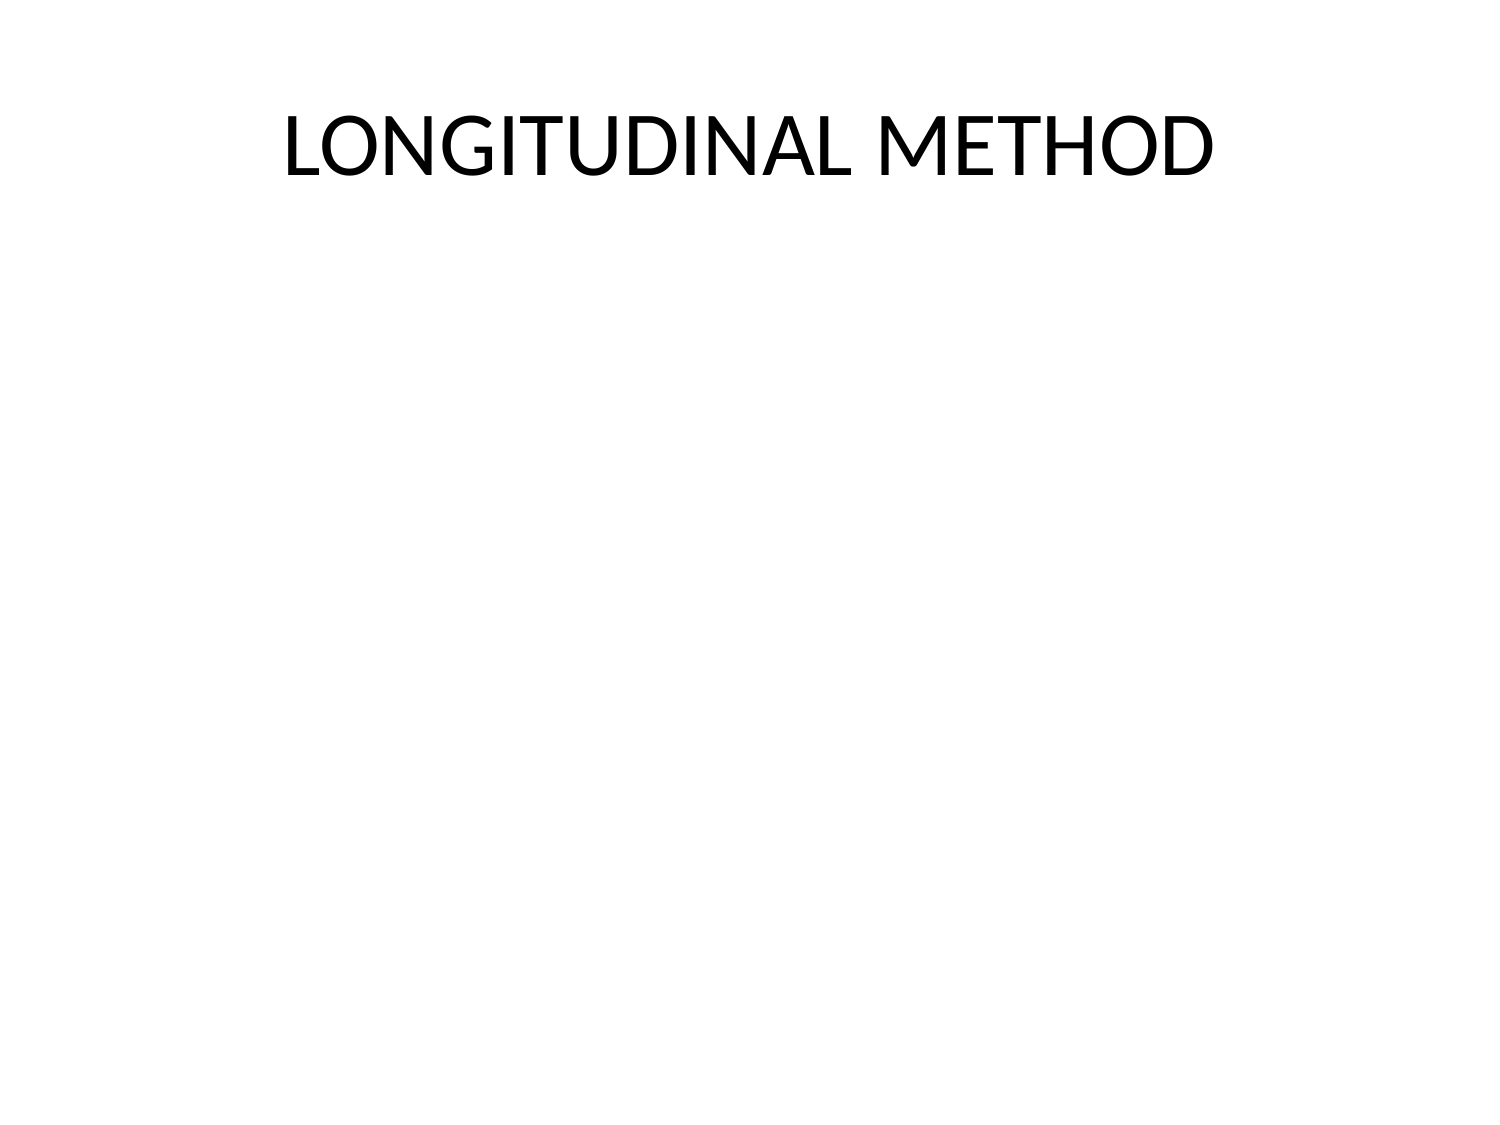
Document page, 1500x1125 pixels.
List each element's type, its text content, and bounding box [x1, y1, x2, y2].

title LONGITUDINAL METHOD [74, 44, 1426, 233]
